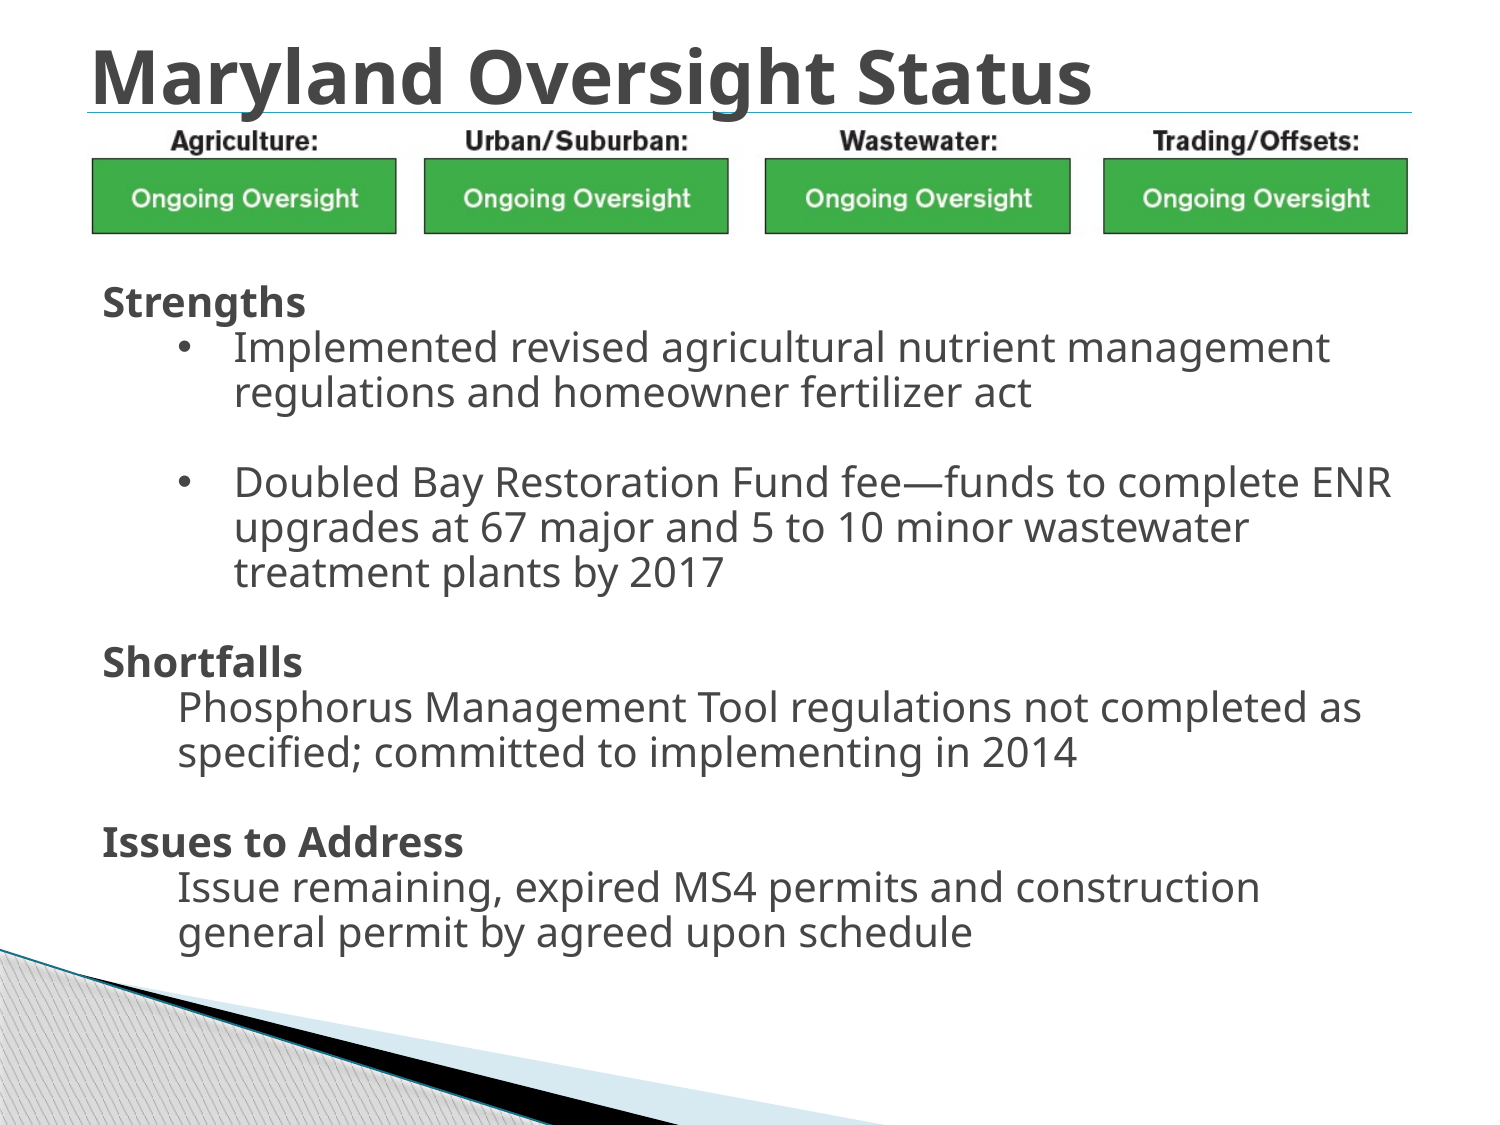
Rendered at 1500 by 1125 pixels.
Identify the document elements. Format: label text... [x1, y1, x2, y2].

title Maryland Oversight Status [75, 12, 1425, 138]
picture [87, 124, 1413, 238]
text_box Strengths Implemented revised agricultural nutrient management regulations and homeowner fertilizer act Doubled Bay Restoration Fund fee—funds to complete ENR upgrades at 67 major and 5 to 10 minor wastewater treatment plants by 2017 Shortfalls Phosphorus Management Tool regulations not completed as specified; committed to implementing in 2014 Issues to Address Issue remaining, expired MS4 permits and construction general permit by agreed upon schedule [87, 273, 1425, 964]
